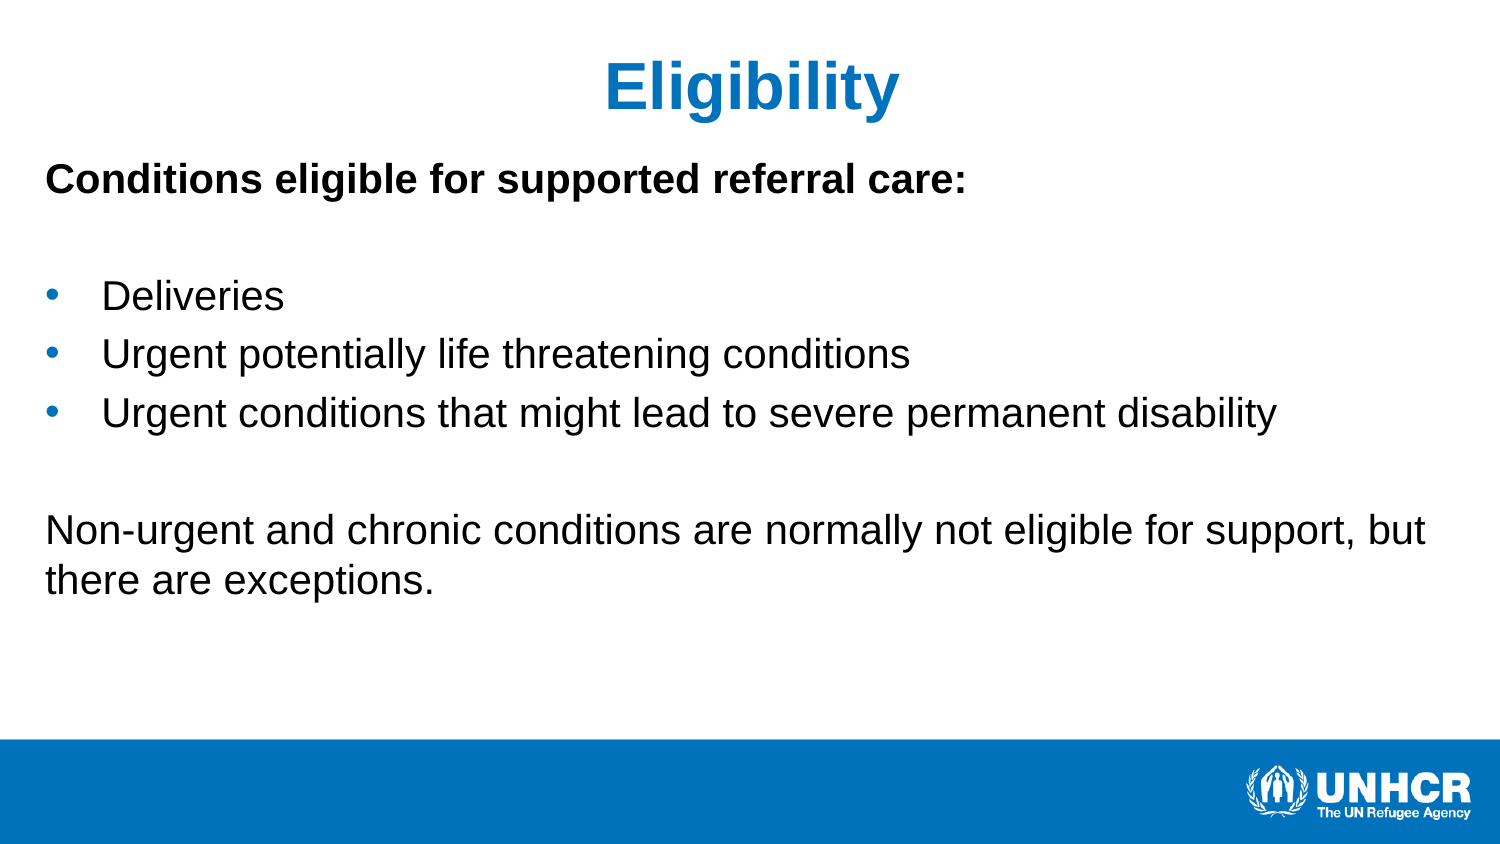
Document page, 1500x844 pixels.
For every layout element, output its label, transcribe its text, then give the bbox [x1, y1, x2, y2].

title Eligibility [29, 44, 1476, 124]
picture [0, 739, 1500, 844]
subtitle Conditions eligible for supported referral care: Deliveries Urgent potentially life threatening conditions Urgent conditions that might lead to severe permanent disability Non-urgent and chronic conditions are normally not eligible for support, but there are exceptions. [29, 152, 1476, 706]
